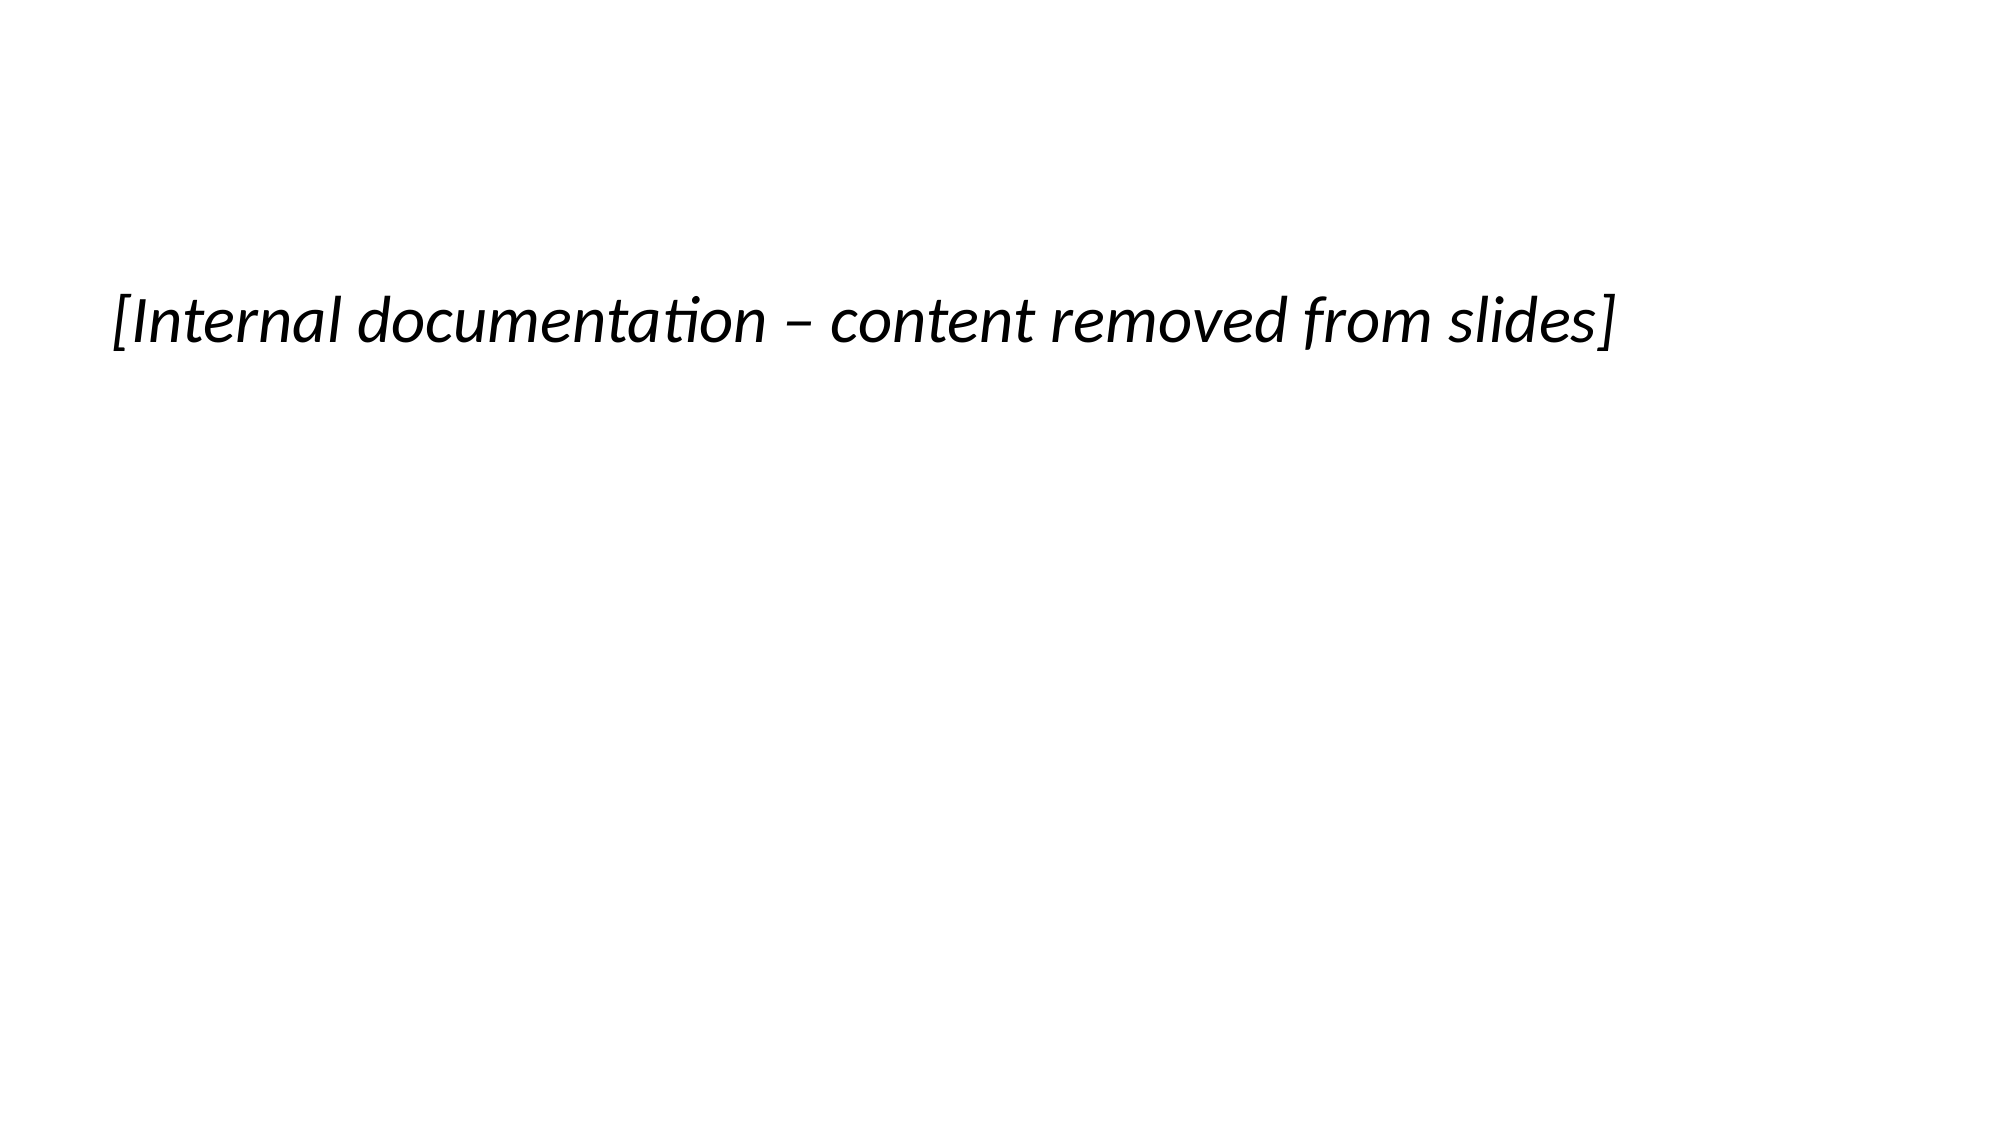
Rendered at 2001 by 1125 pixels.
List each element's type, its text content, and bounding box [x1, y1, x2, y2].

list [Internal documentation – content removed from slides] [96, 277, 1863, 1014]
